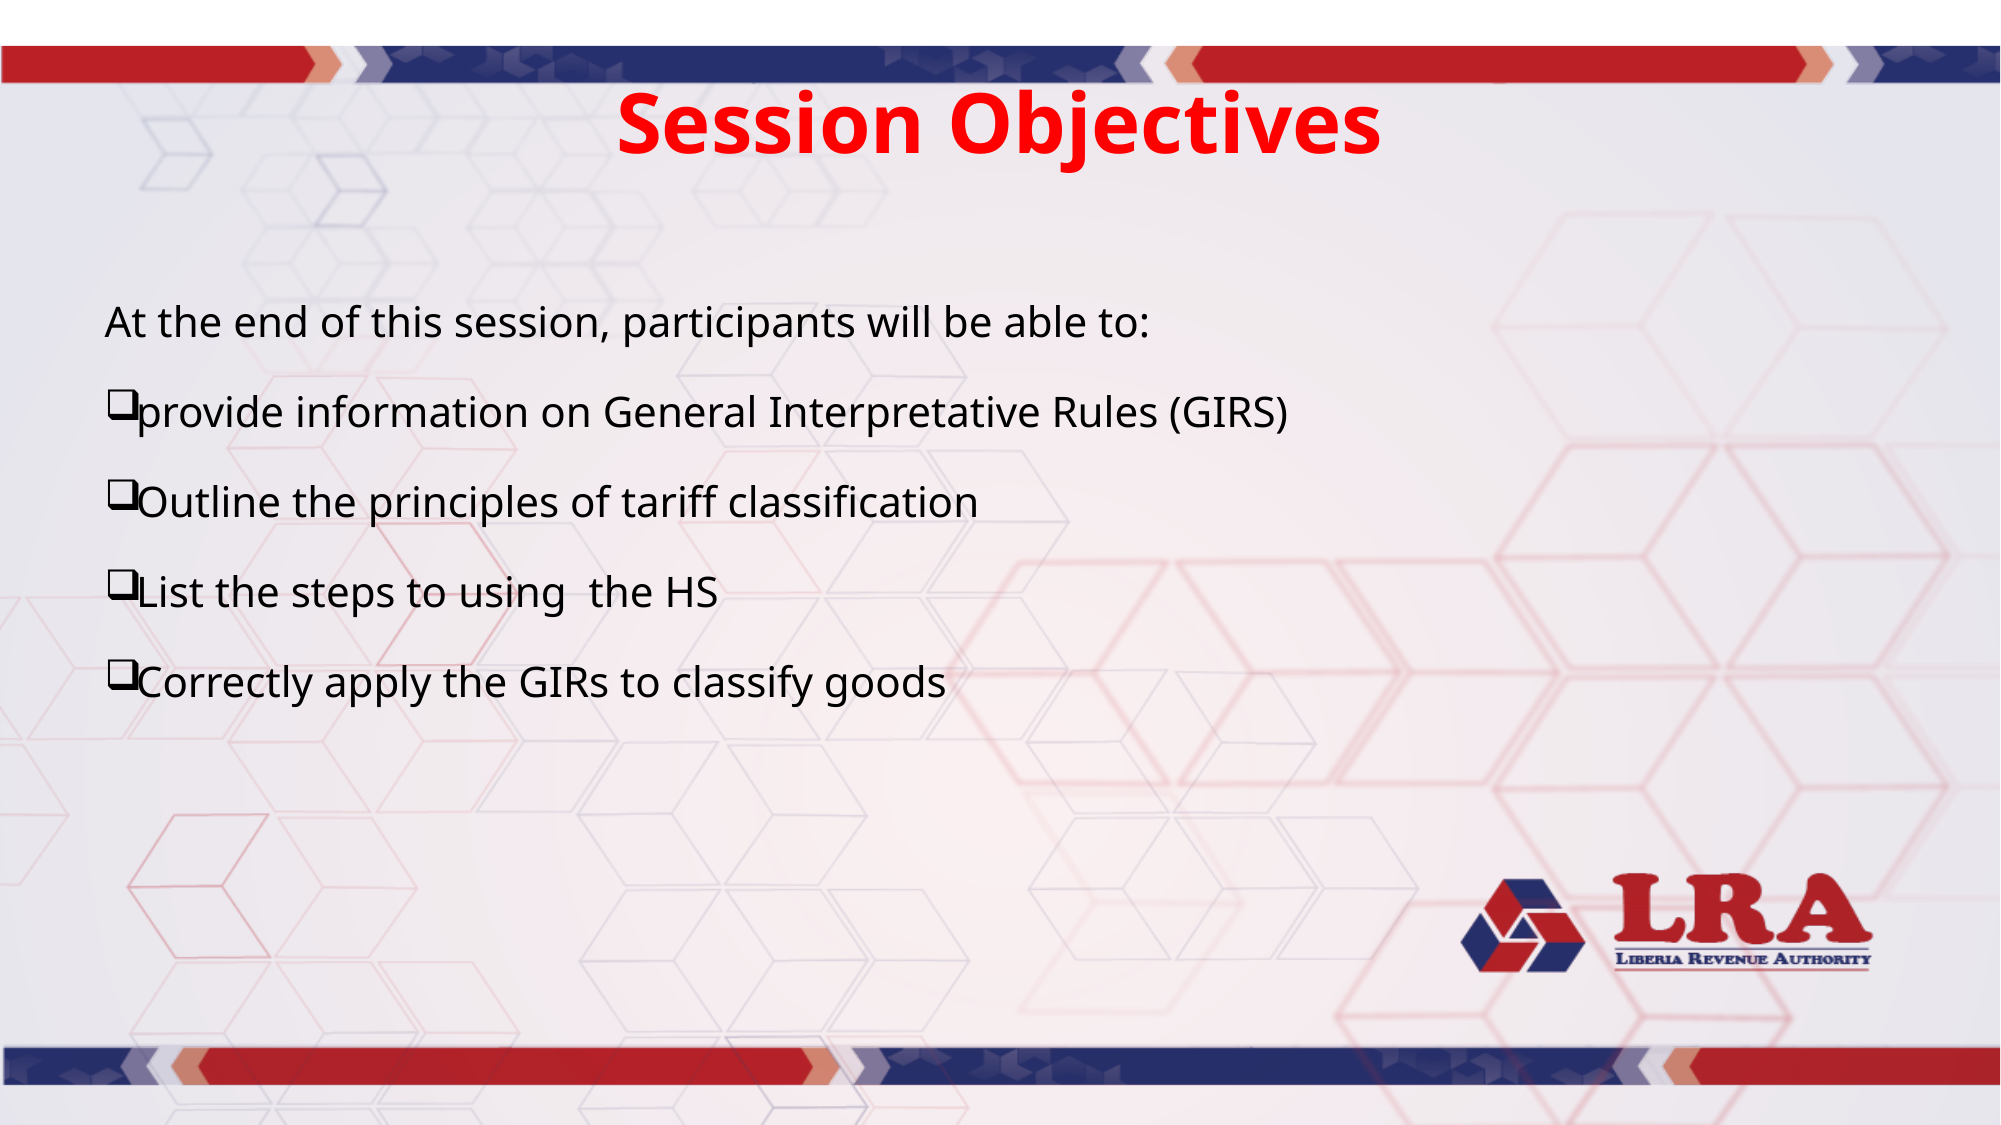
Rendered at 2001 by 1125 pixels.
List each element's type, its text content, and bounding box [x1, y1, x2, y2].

title Session Objectives [137, 59, 1863, 194]
list At the end of this session, participants will be able to: provide information on General Interpretative Rules (GIRS) Outline the principles of tariff classification List the steps to using the HS Correctly apply the GIRs to classify goods [89, 252, 1946, 1054]
picture [0, 0, 2001, 1125]
